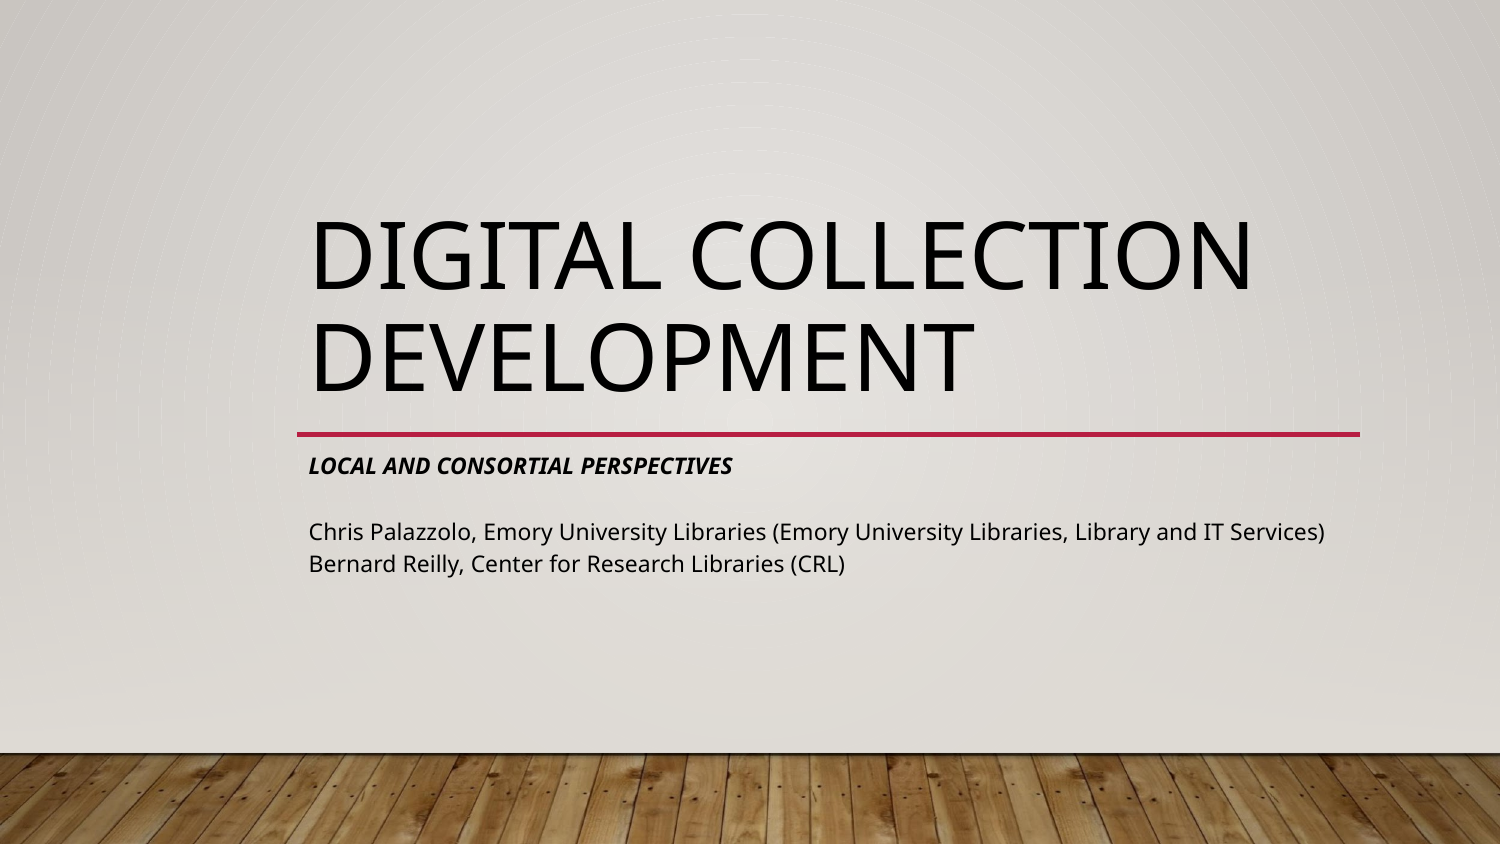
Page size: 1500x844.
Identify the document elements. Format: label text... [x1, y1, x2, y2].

title DIGITAL COLLECTION DEVELOPMENT [297, 98, 1361, 412]
picture [0, 753, 1500, 844]
subtitle LOCAL AND CONSORTIAL PERSPECTIVES Chris Palazzolo, Emory University Libraries (Emory University Libraries, Library and IT Services) Bernard Reilly, Center for Research Libraries (CRL) [297, 434, 1361, 555]
